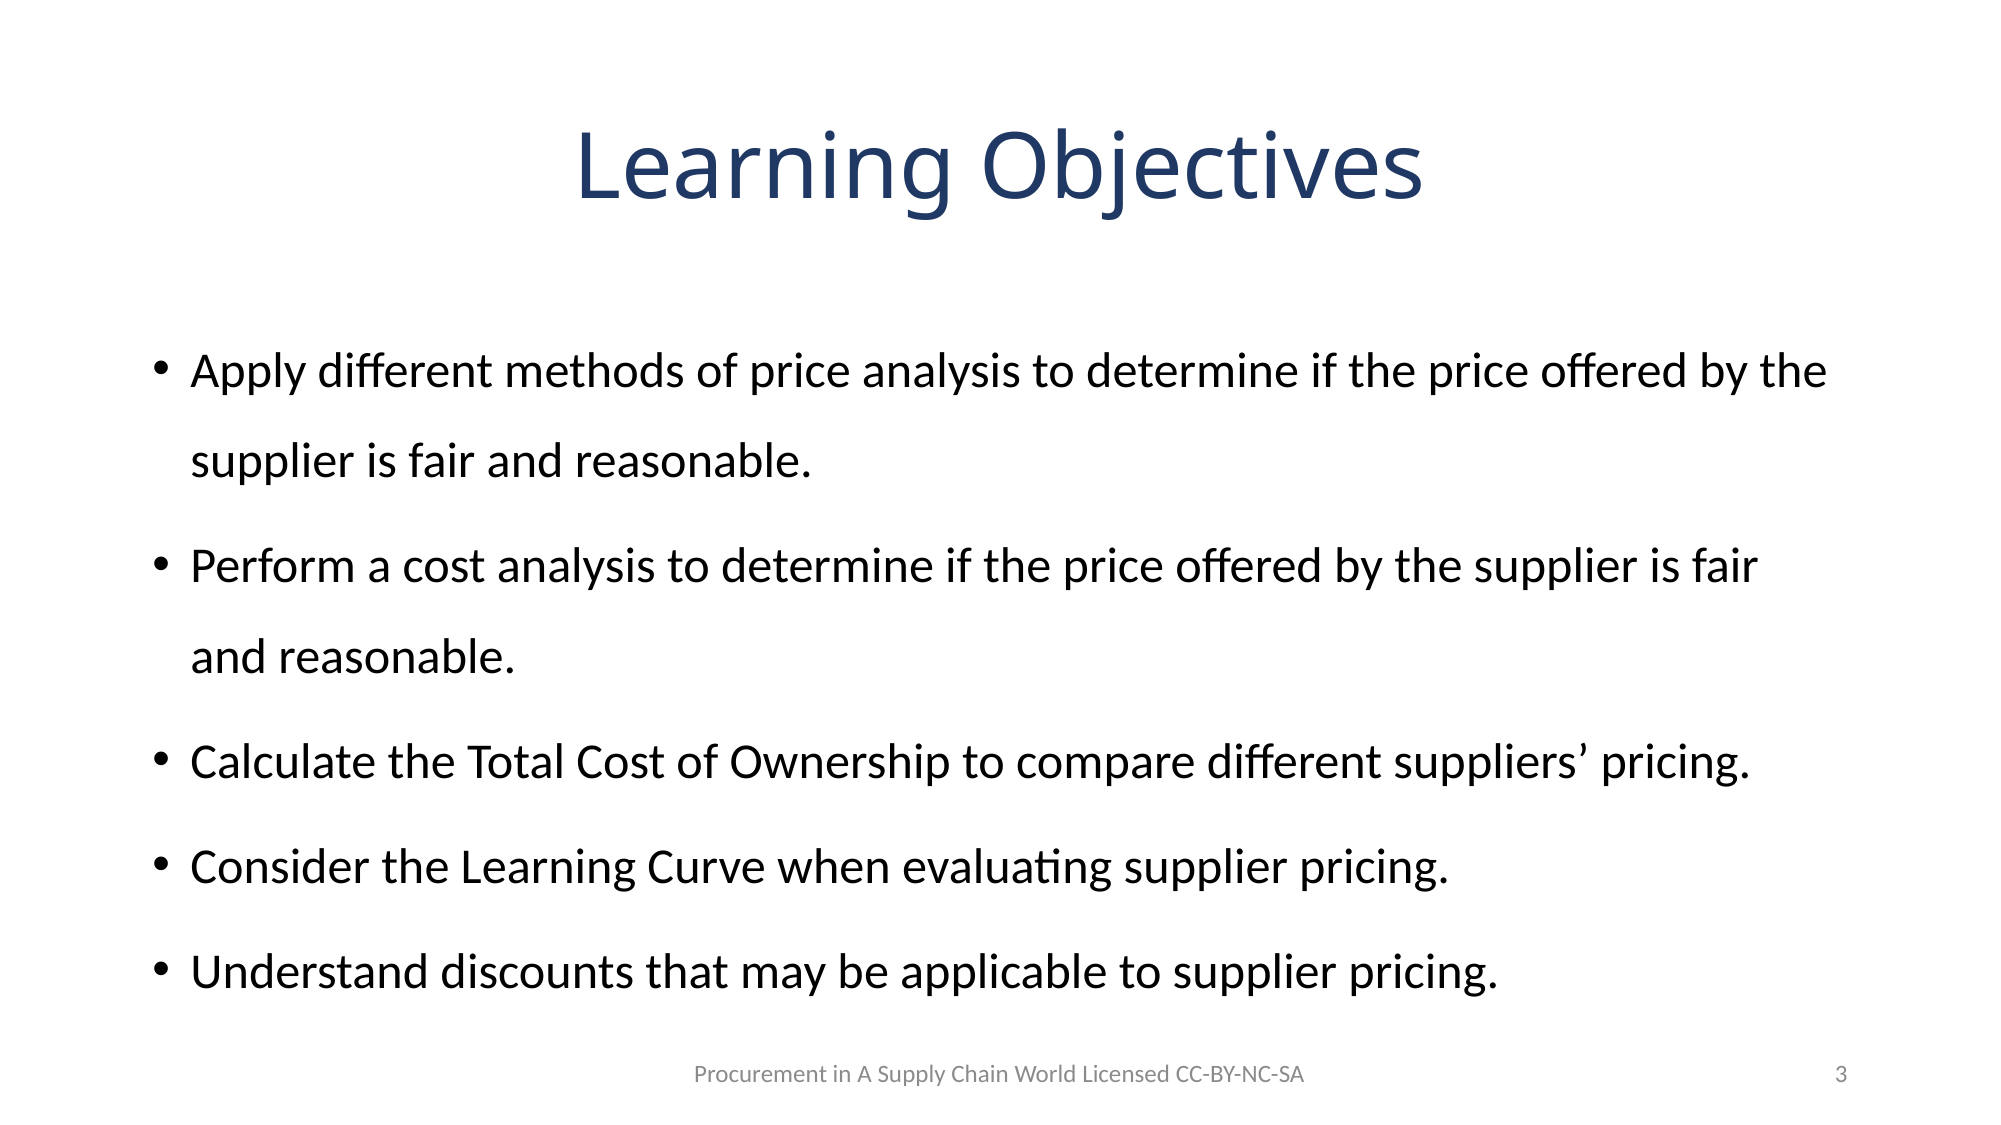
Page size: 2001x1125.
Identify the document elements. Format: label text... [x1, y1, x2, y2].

footer Procurement in A Supply Chain World Licensed CC-BY-NC-SA [662, 1042, 1338, 1103]
slide_number 3 [1412, 1042, 1863, 1103]
title Learning Objectives [137, 59, 1863, 278]
list Apply different methods of price analysis to determine if the price offered by the supplier is fair and reasonable. Perform a cost analysis to determine if the price offered by the supplier is fair and reasonable. Calculate the Total Cost of Ownership to compare different suppliers’ pricing. Consider the Learning Curve when evaluating supplier pricing. Understand discounts that may be applicable to supplier pricing. [137, 299, 1863, 1014]
